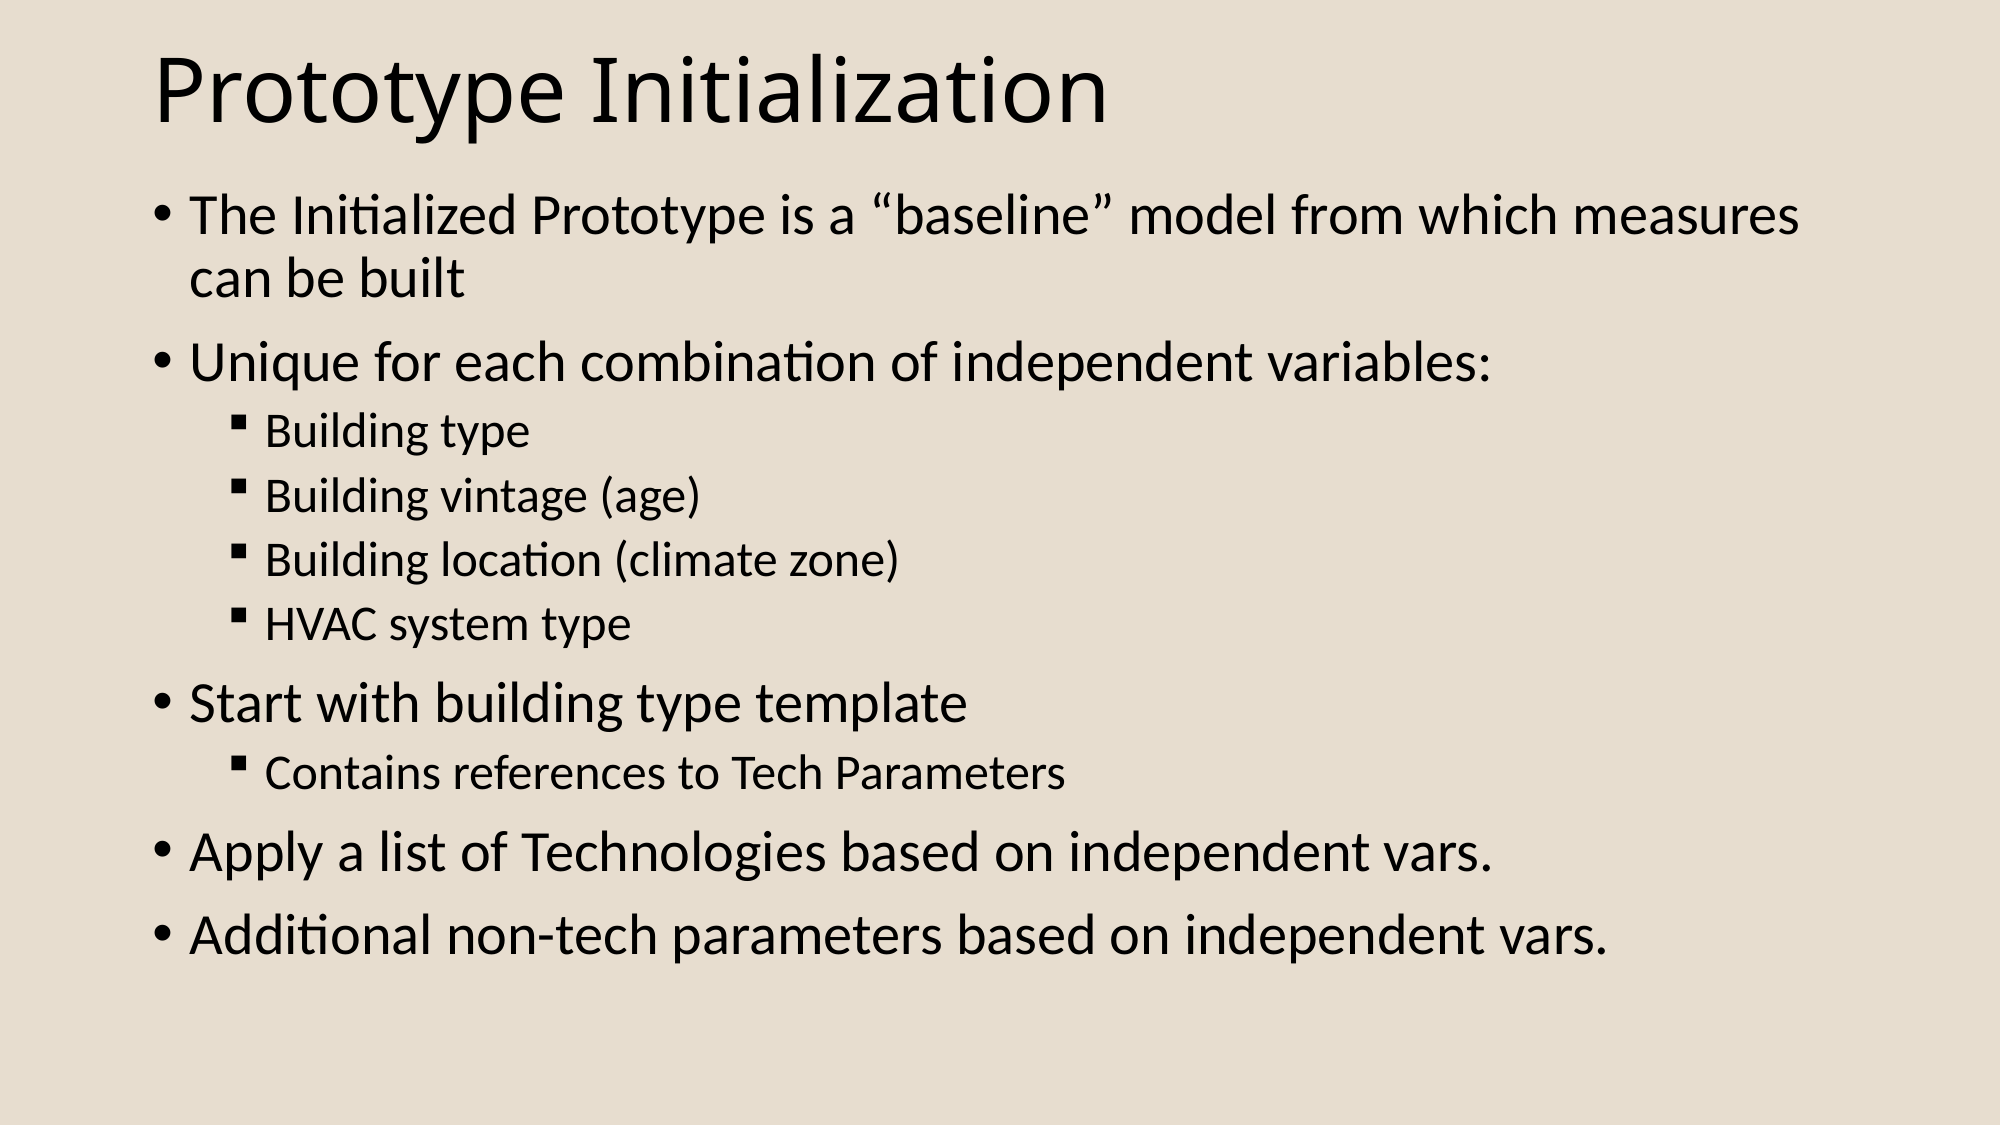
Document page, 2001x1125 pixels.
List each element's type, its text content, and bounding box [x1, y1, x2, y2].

list The Initialized Prototype is a “baseline” model from which measures can be built Unique for each combination of independent variables: Building type Building vintage (age) Building location (climate zone) HVAC system type Start with building type template Contains references to Tech Parameters Apply a list of Technologies based on independent vars. Additional non-tech parameters based on independent vars. [137, 177, 1863, 1085]
title Prototype Initialization [137, 37, 1863, 150]
